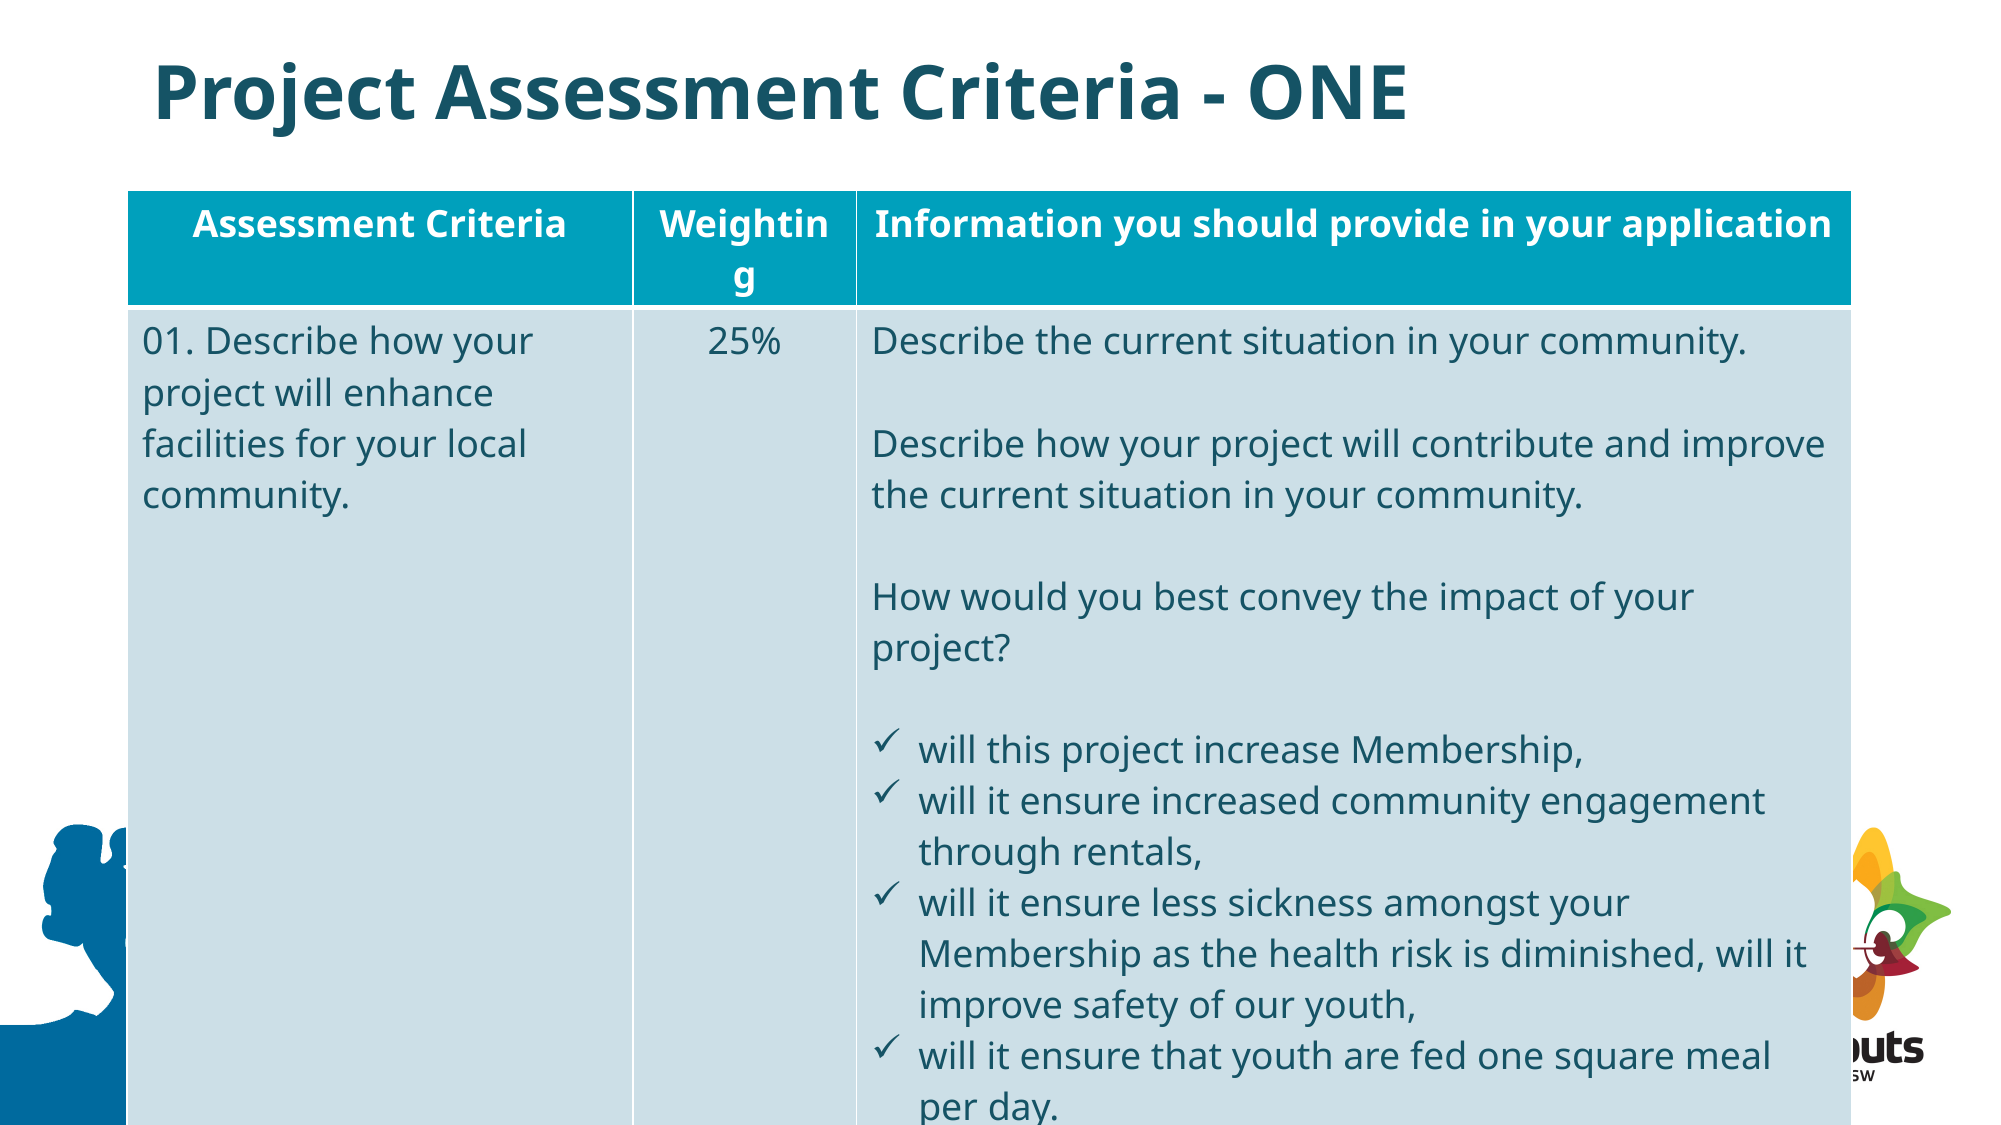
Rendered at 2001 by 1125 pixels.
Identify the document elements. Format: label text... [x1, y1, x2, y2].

table_header Weighting [634, 191, 856, 305]
table_header Assessment Criteria [128, 191, 632, 305]
table_cell Describe the current situation in your community. Describe how your project will contribute and improve the current situation in your community. How would you best convey the impact of your project? will this project increase Membership, will it ensure increased community engagement through rentals, will it ensure less sickness amongst your Membership as the health risk is diminished, will it improve safety of our youth, will it ensure that youth are fed one square meal per day. [857, 310, 1851, 1125]
title Project Assessment Criteria - ONE [137, 0, 1863, 191]
table_cell 25% [634, 310, 856, 1125]
table_header Information you should provide in your application [857, 191, 1851, 305]
picture [1853, 0, 2001, 1125]
picture [0, 0, 137, 1024]
table_cell 01. Describe how your project will enhance facilities for your local community. [128, 310, 632, 1125]
